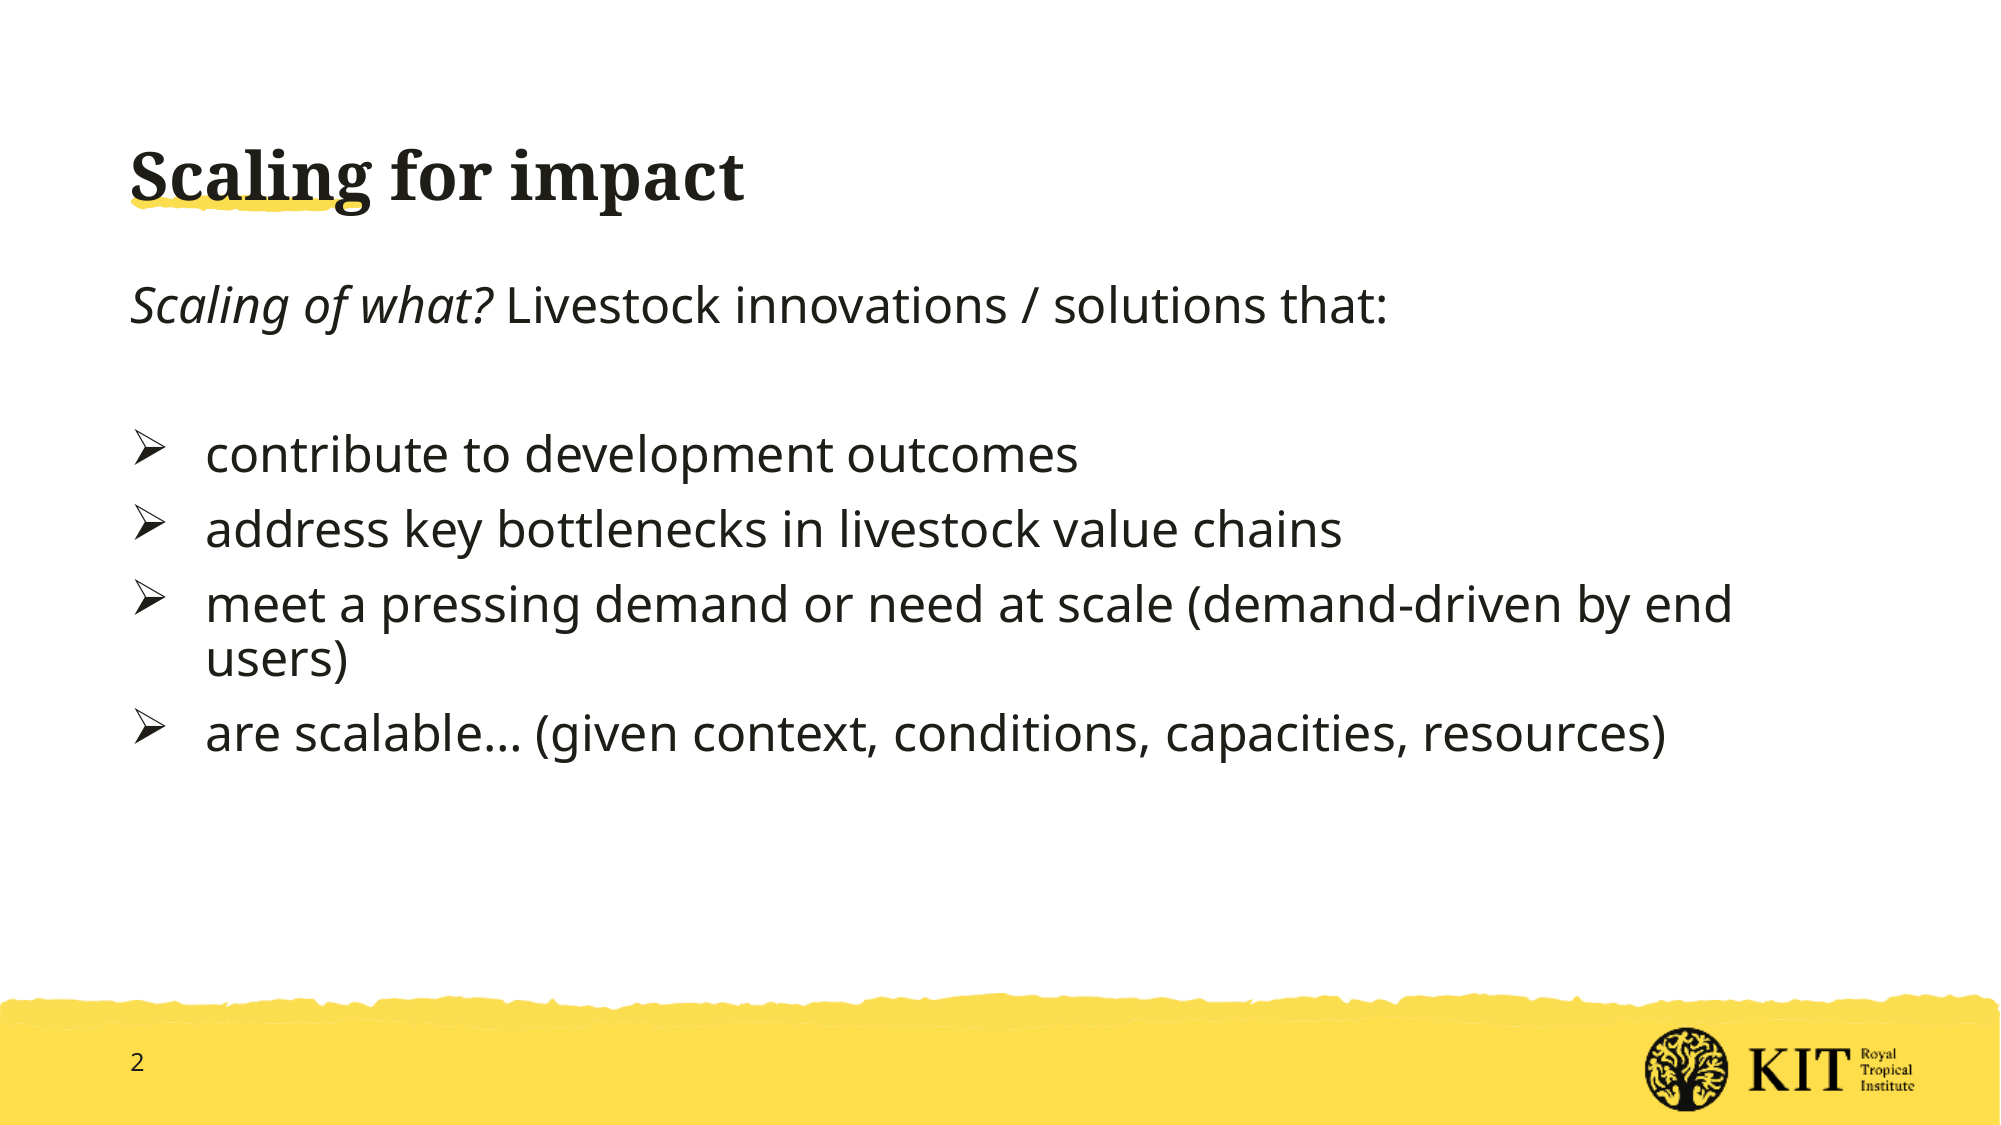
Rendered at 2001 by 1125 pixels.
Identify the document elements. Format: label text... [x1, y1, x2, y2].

slide_number 2 [115, 1033, 235, 1094]
picture [0, 993, 2000, 1125]
title Scaling for impact [115, 119, 1886, 238]
list Scaling of what? Livestock innovations / solutions that: contribute to development outcomes address key bottlenecks in livestock value chains meet a pressing demand or need at scale (demand-driven by end users) are scalable… (given context, conditions, capacities, resources) [115, 272, 1886, 932]
